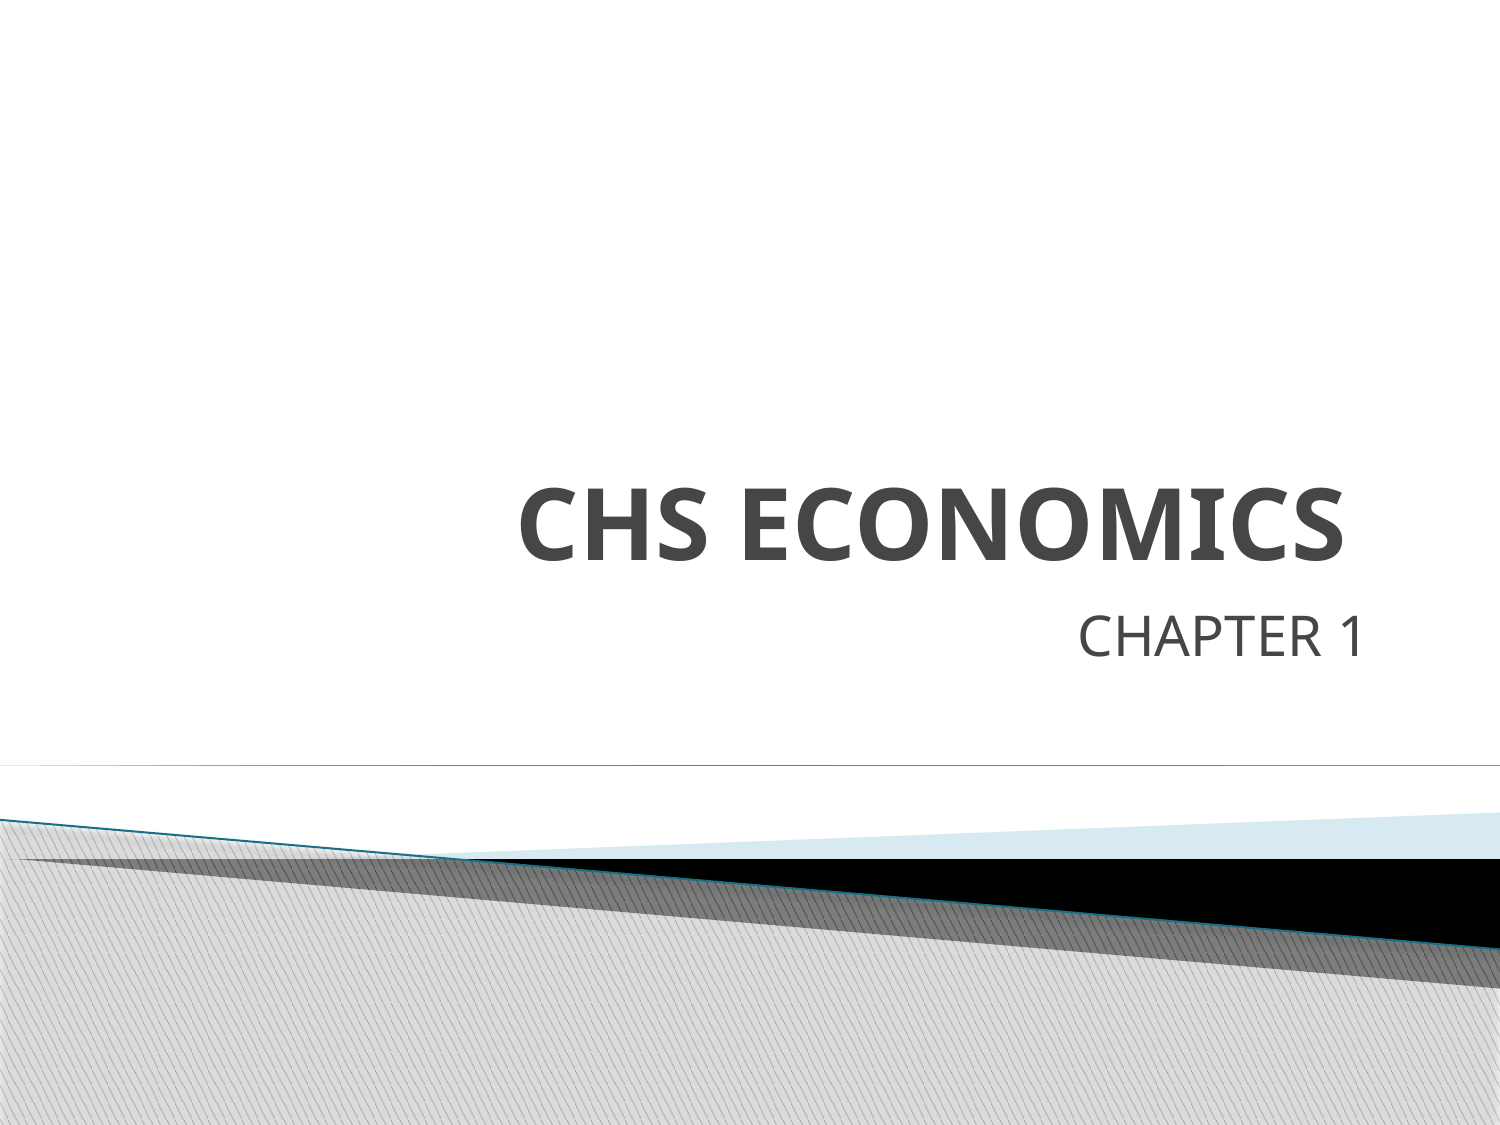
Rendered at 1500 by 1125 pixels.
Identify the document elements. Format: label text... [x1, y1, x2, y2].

title CHS ECONOMICS [112, 287, 1388, 588]
subtitle CHAPTER 1 [112, 592, 1388, 790]
picture [5, 859, 1500, 989]
